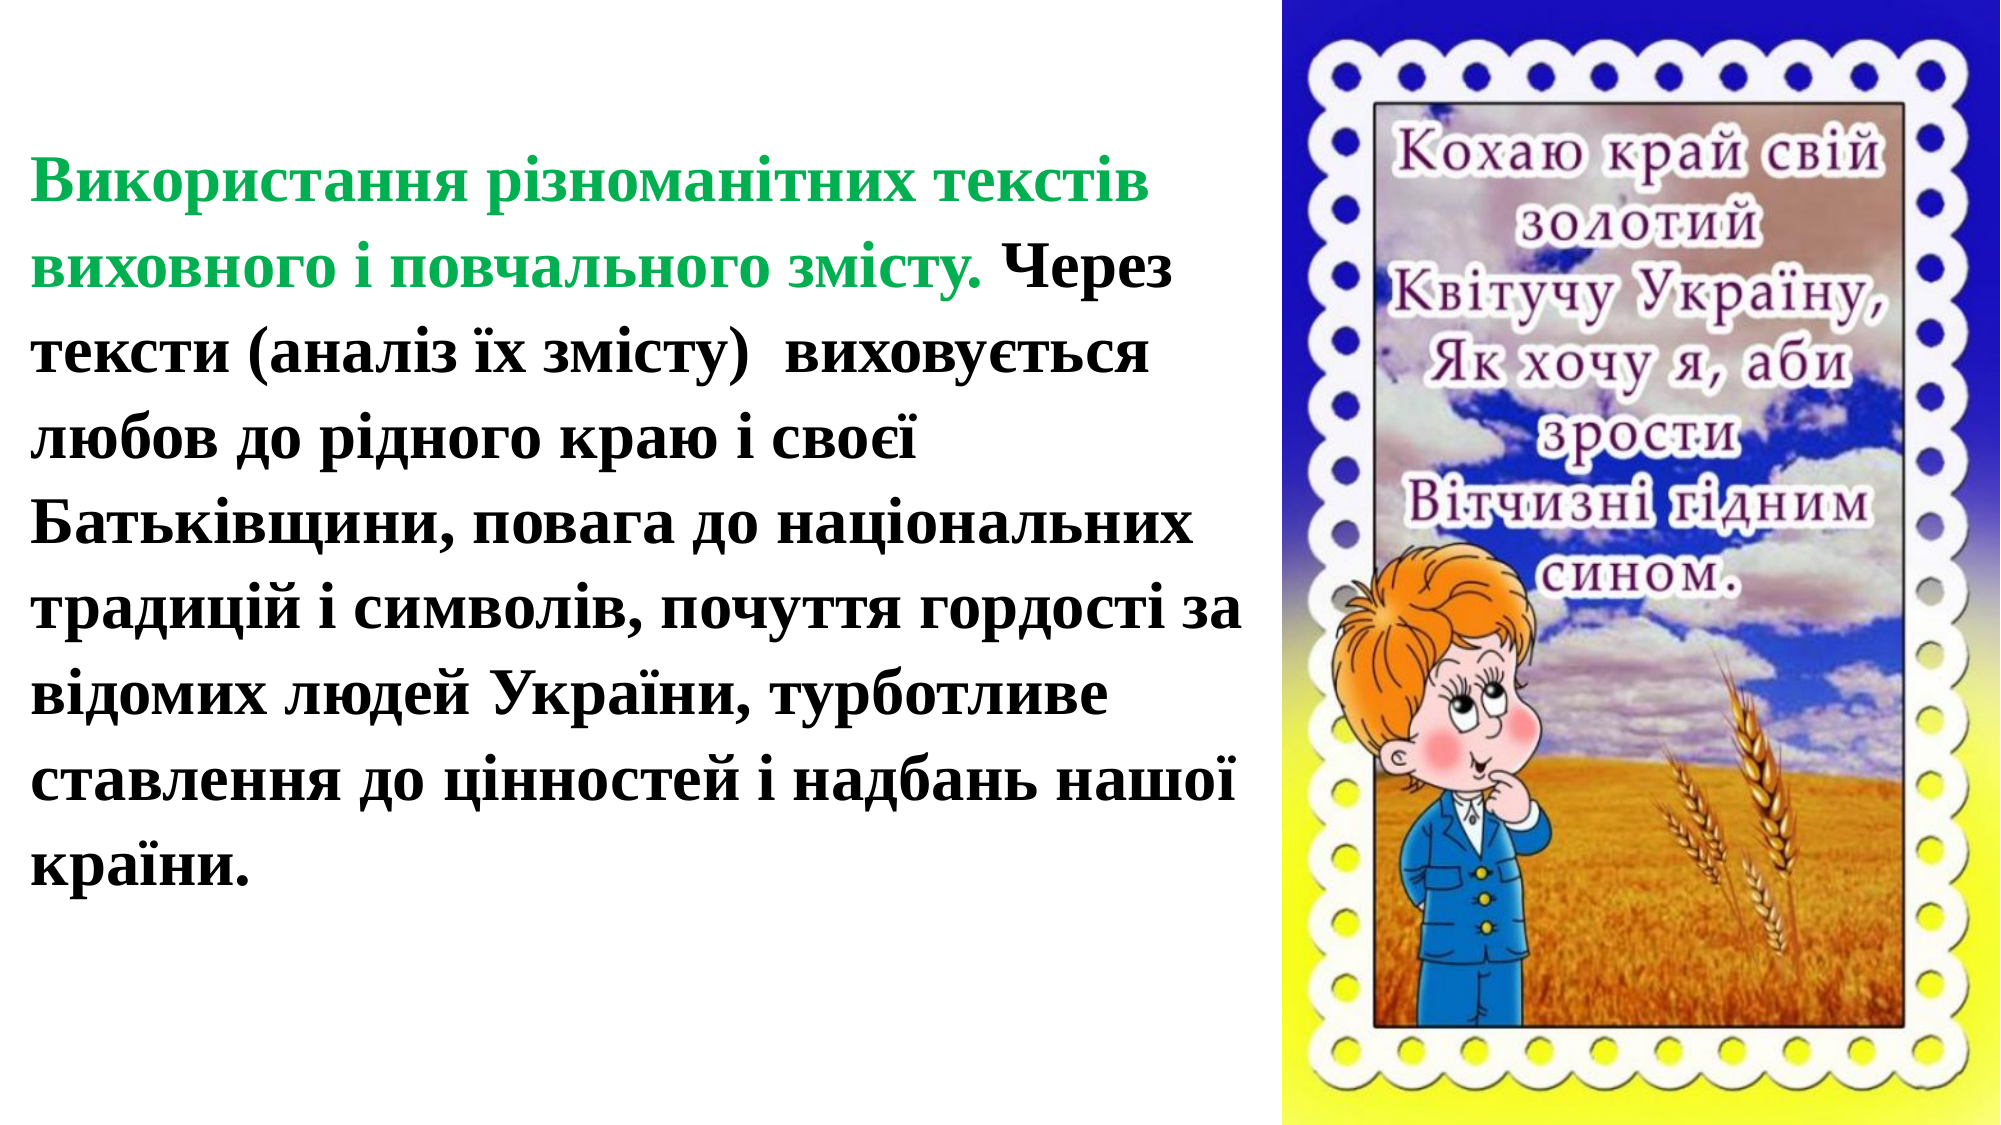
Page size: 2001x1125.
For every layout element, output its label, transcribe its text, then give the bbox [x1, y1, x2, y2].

picture [1282, 0, 2000, 1125]
text_box Використання різноманітних текстів виховного і повчального змісту. Через тексти (аналіз їх змісту) виховується любов до рідного краю і своєї Батьківщини, повага до національних традицій і символів, почуття гордості за відомих людей України, турботливе ставлення до цінностей і надбань нашої країни. [16, 121, 1282, 907]
